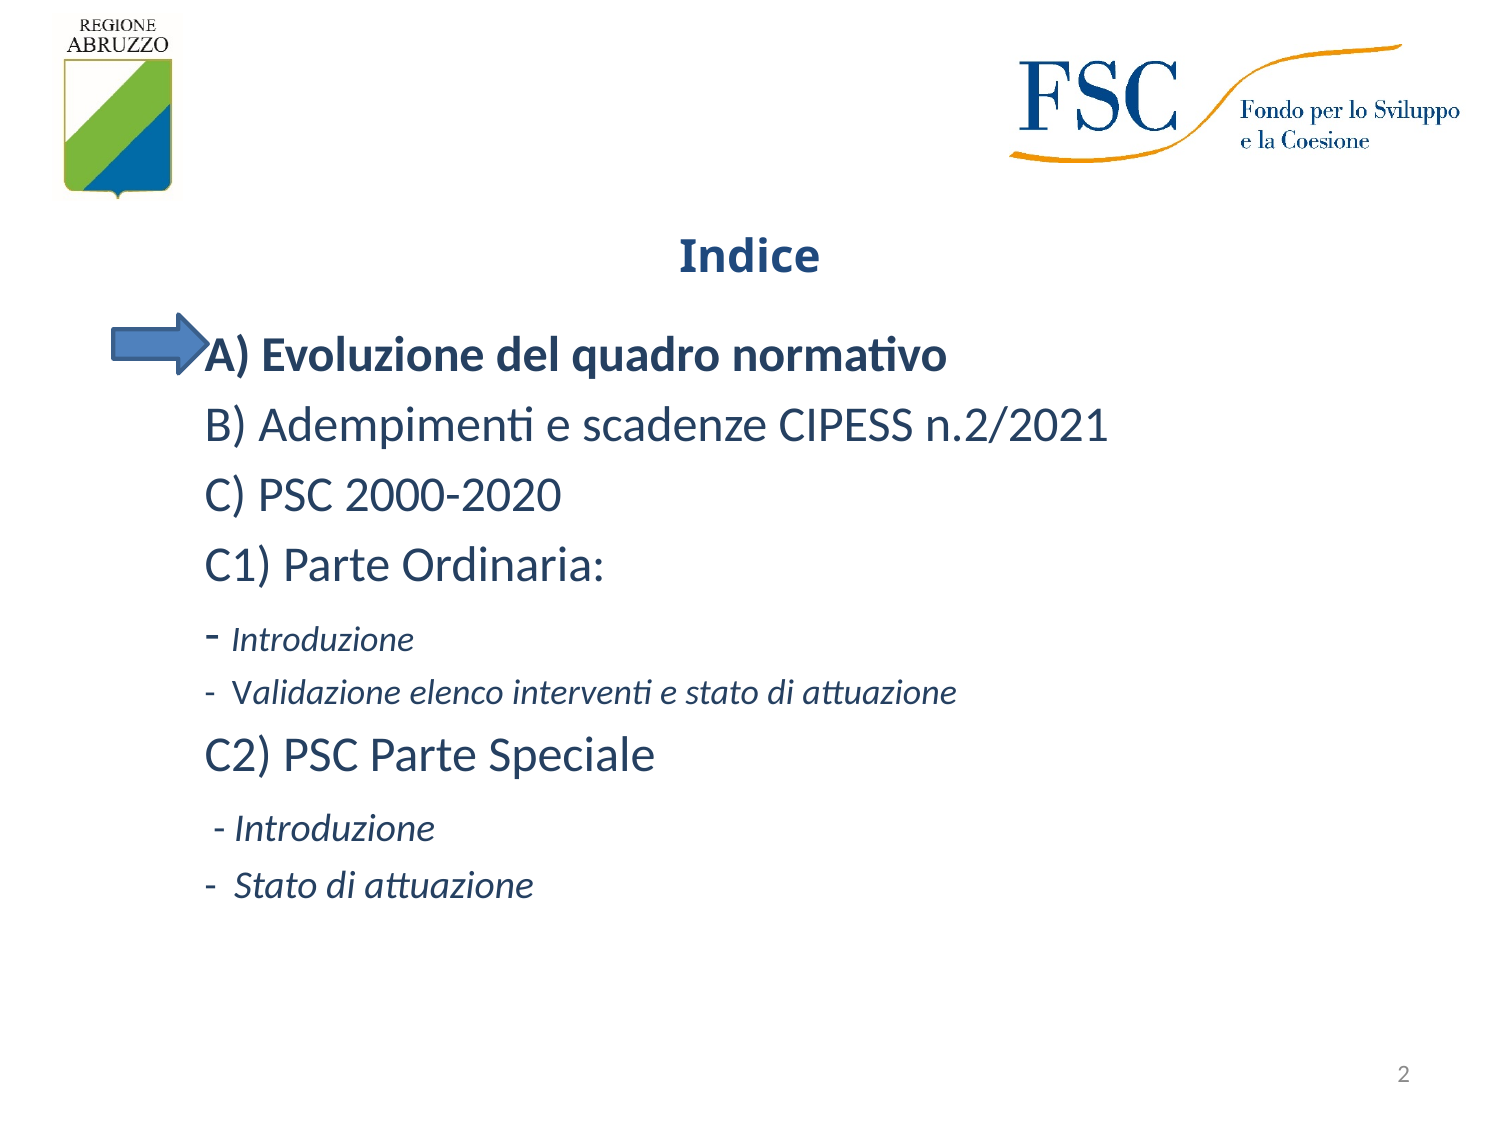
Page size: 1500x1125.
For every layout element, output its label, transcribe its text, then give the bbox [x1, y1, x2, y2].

slide_number 2 [1074, 1042, 1425, 1103]
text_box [52, 13, 1466, 202]
title Indice [75, 218, 1425, 291]
text_box [111, 312, 210, 376]
list A) Evoluzione del quadro normativo B) Adempimenti e scadenze CIPESS n.2/2021 C) PSC 2000-2020 C1) Parte Ordinaria: - Introduzione - Validazione elenco interventi e stato di attuazione C2) PSC Parte Speciale - Introduzione - Stato di attuazione [60, 313, 1452, 979]
